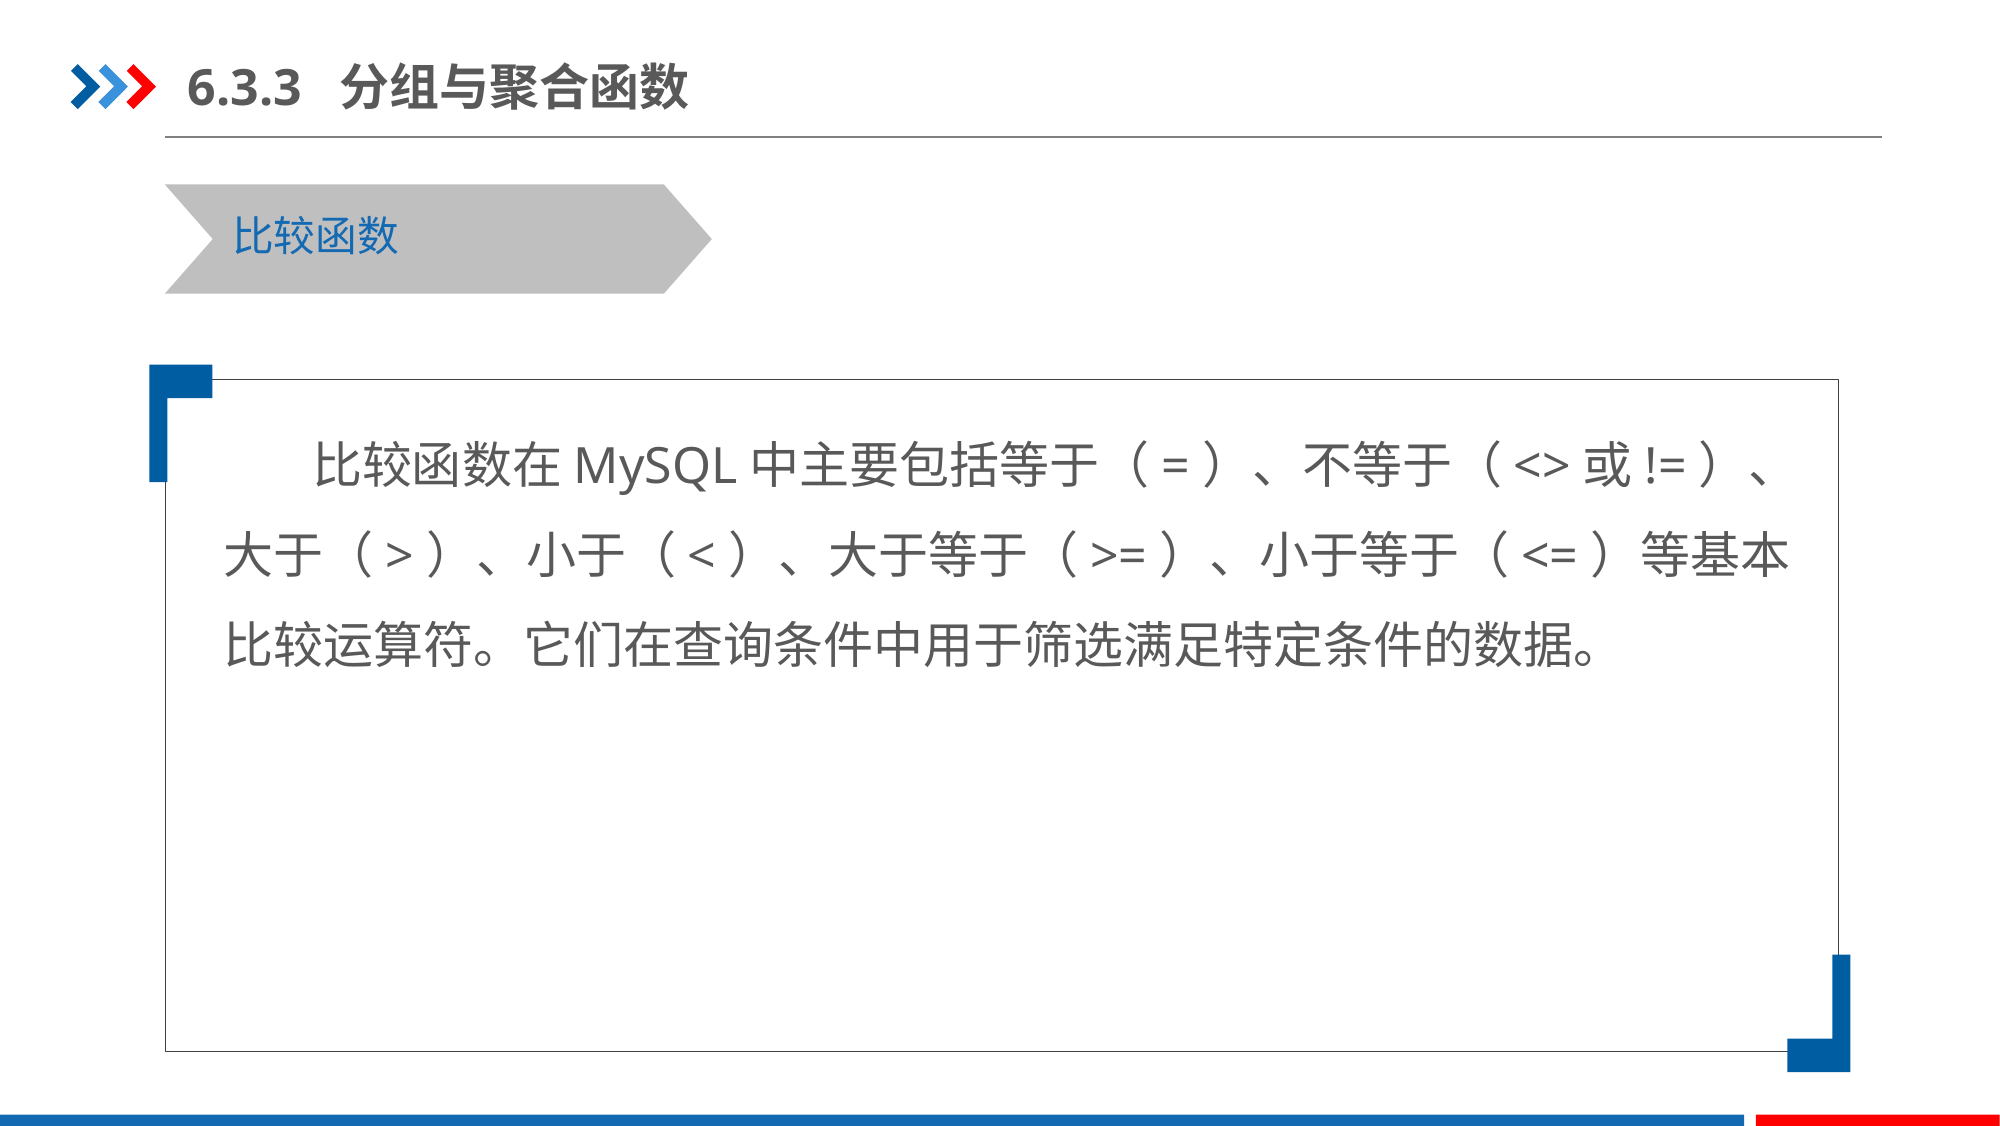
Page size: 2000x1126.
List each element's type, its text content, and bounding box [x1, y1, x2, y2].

text_box [147, 363, 215, 484]
text_box [1785, 953, 1852, 1074]
text_box 6.3.3 分组与聚合函数 [187, 43, 827, 127]
text_box [164, 184, 712, 294]
text_box [163, 378, 1841, 1053]
text_box 比较函数 [217, 202, 414, 267]
